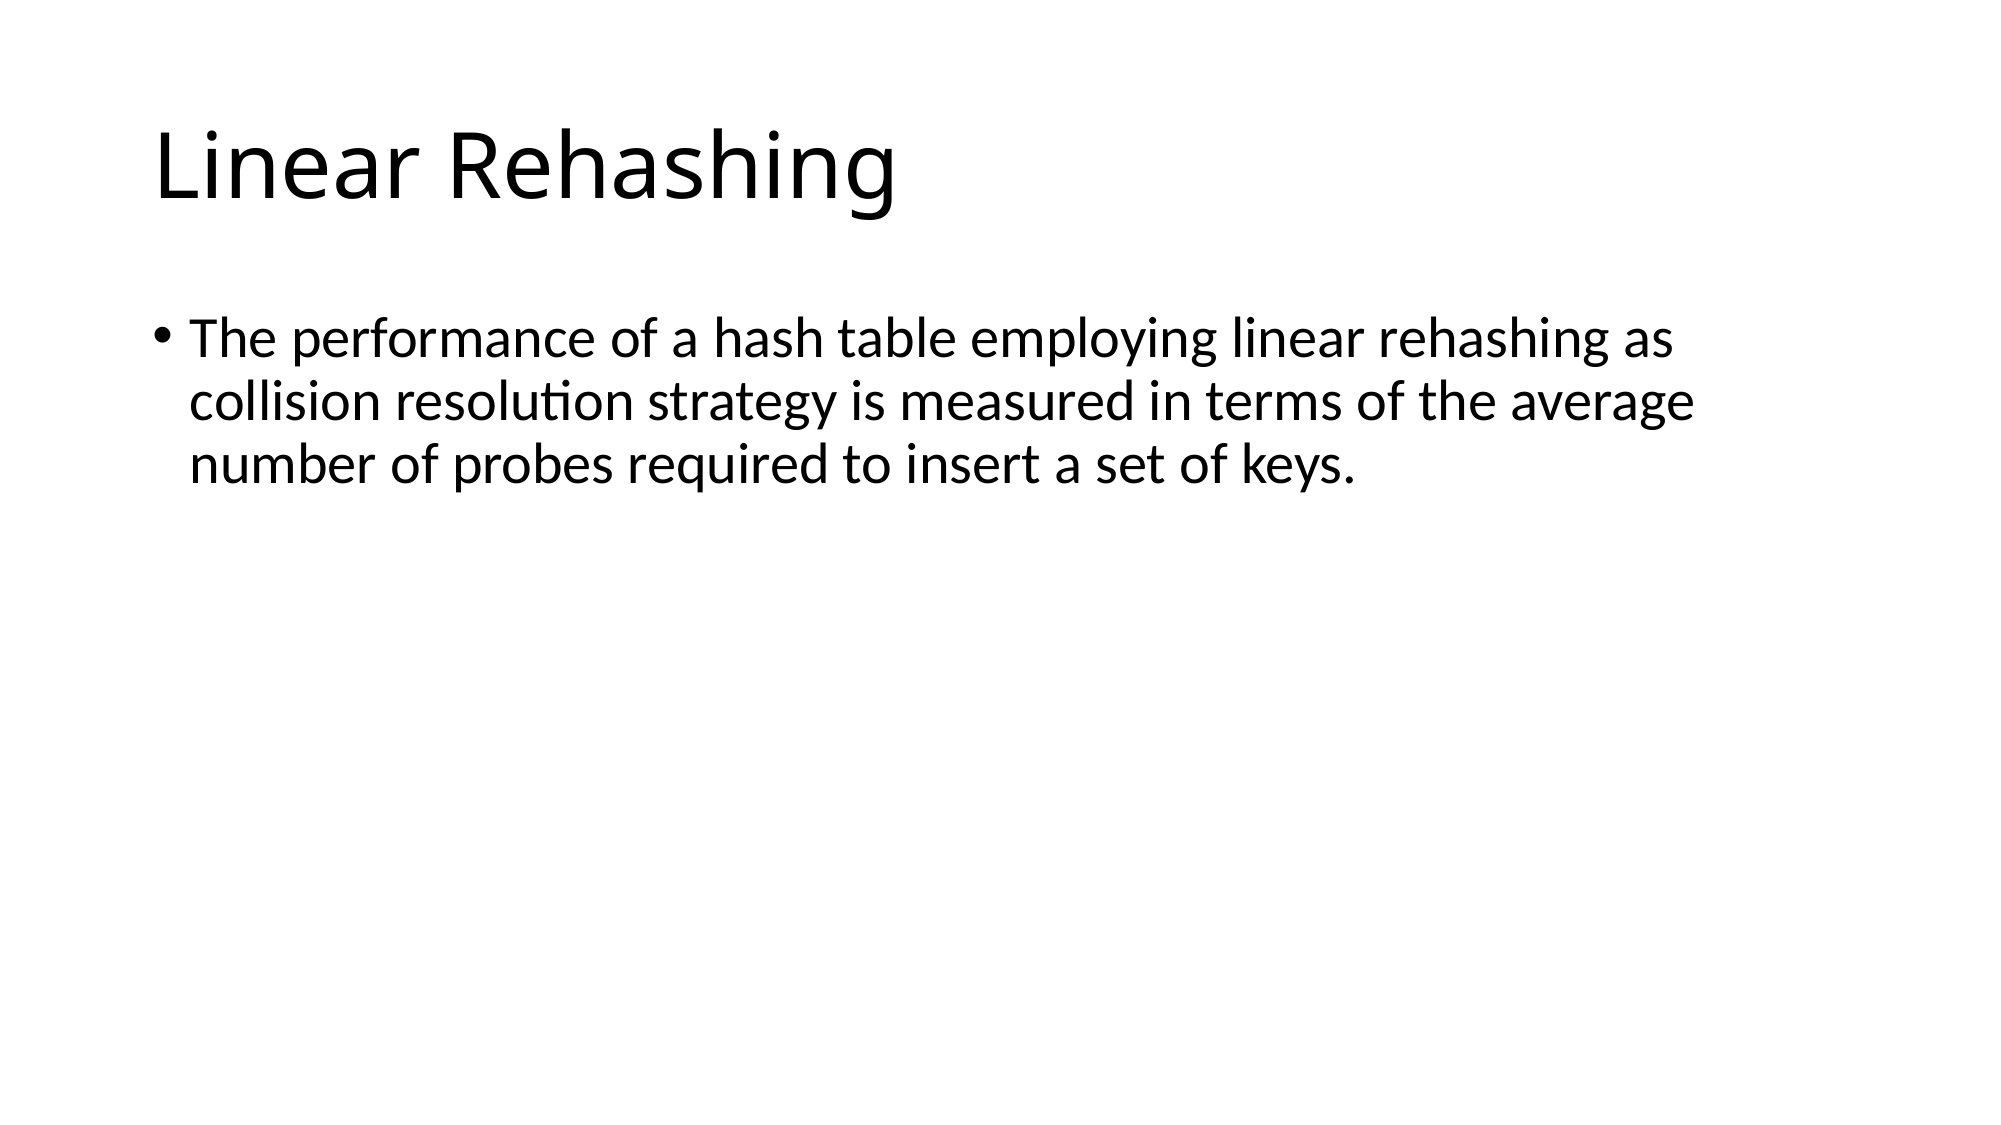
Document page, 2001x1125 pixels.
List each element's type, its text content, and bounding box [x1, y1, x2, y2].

list The performance of a hash table employing linear rehashing as collision resolution strategy is measured in terms of the average number of probes required to insert a set of keys. [137, 299, 1863, 1014]
title Linear Rehashing [137, 59, 1863, 278]
